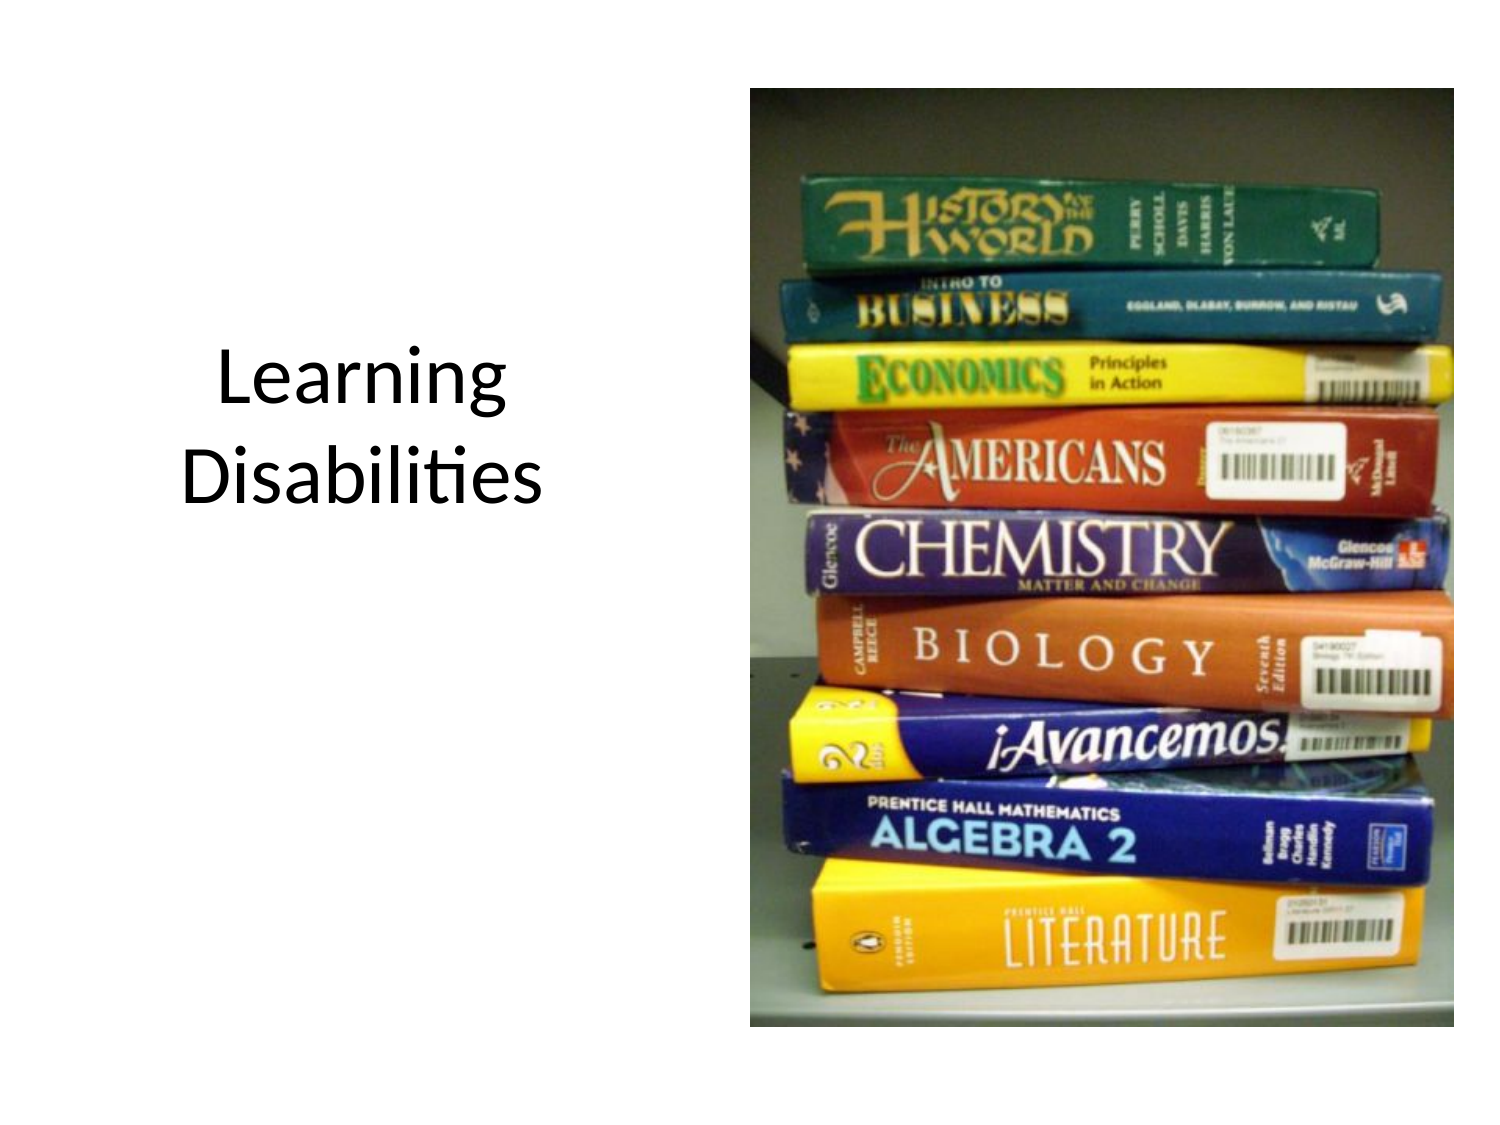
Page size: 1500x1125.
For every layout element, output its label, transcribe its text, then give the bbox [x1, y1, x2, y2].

text_box Learning Disabilities [87, 312, 638, 528]
picture [749, 88, 1454, 1027]
